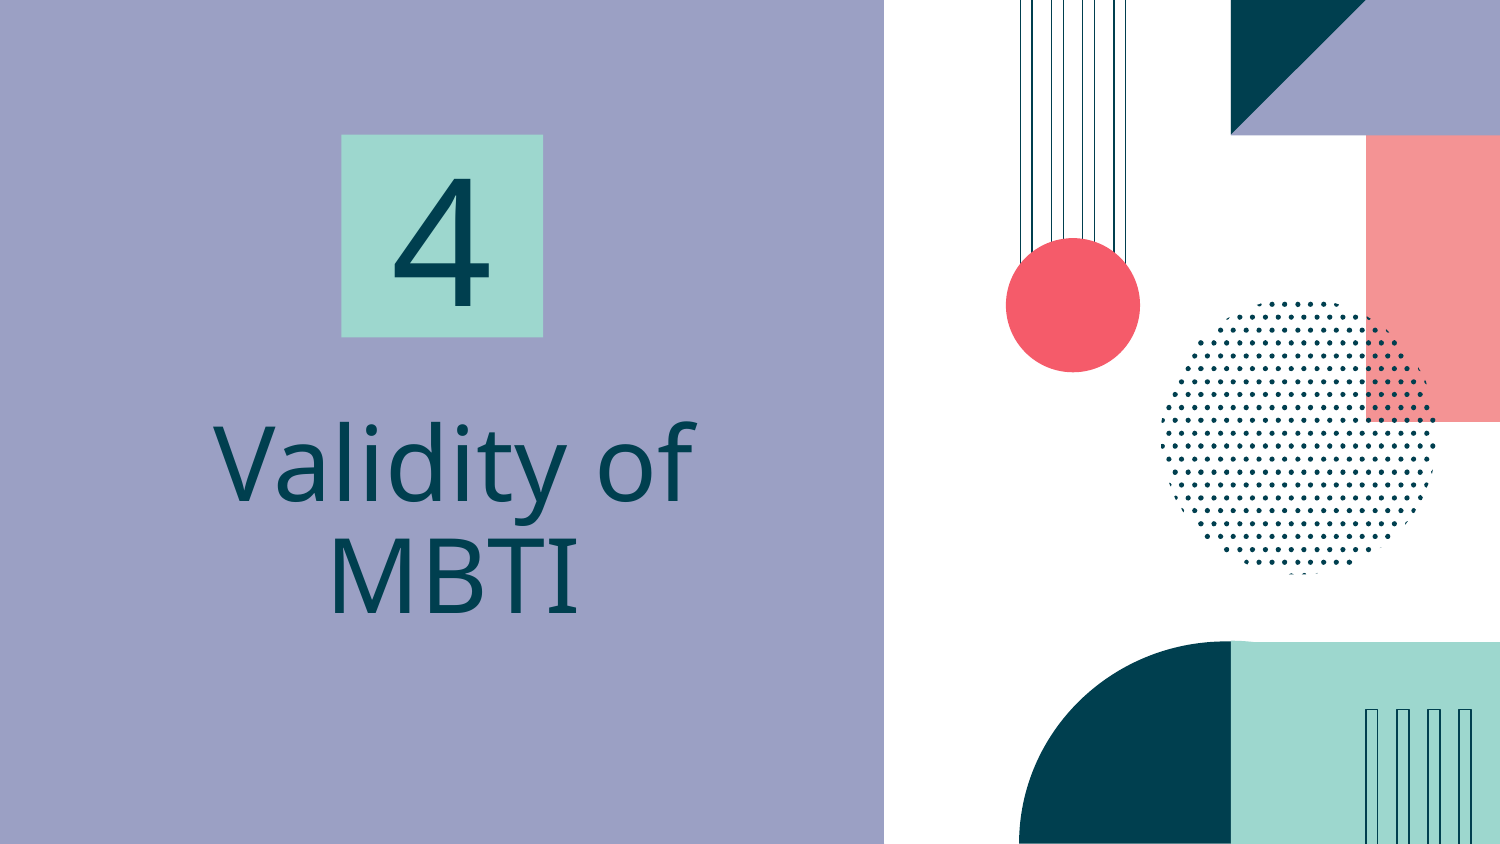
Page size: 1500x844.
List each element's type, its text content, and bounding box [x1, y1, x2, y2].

title 4 [341, 134, 544, 338]
title Validity of MBTI [83, 405, 802, 643]
